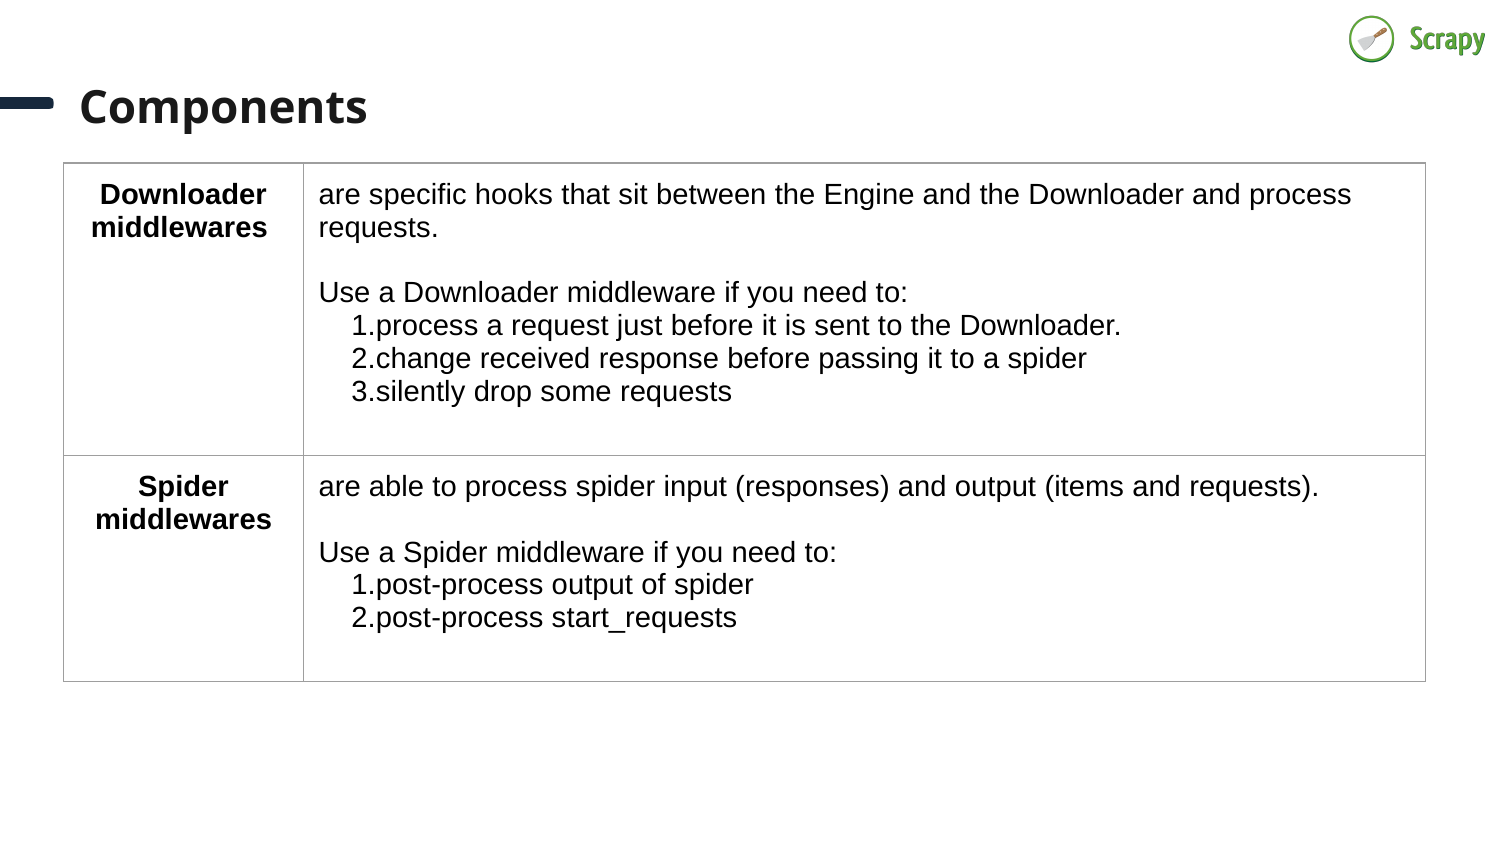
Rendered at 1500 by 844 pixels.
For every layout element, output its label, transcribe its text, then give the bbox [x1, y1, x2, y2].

picture [1334, 0, 1500, 83]
table_cell Spider middlewares [64, 456, 303, 681]
table_header Downloader middlewares [64, 164, 303, 455]
title Components [63, 62, 1462, 157]
table_cell are able to process spider input (responses) and output (items and requests). Use a Spider middleware if you need to: 1.post-process output of spider 2.post-process start_requests [304, 456, 1425, 681]
picture [0, 97, 54, 109]
table_header are specific hooks that sit between the Engine and the Downloader and process requests. Use a Downloader middleware if you need to: 1.process a request just before it is sent to the Downloader. 2.change received response before passing it to a spider 3.silently drop some requests [304, 164, 1425, 455]
